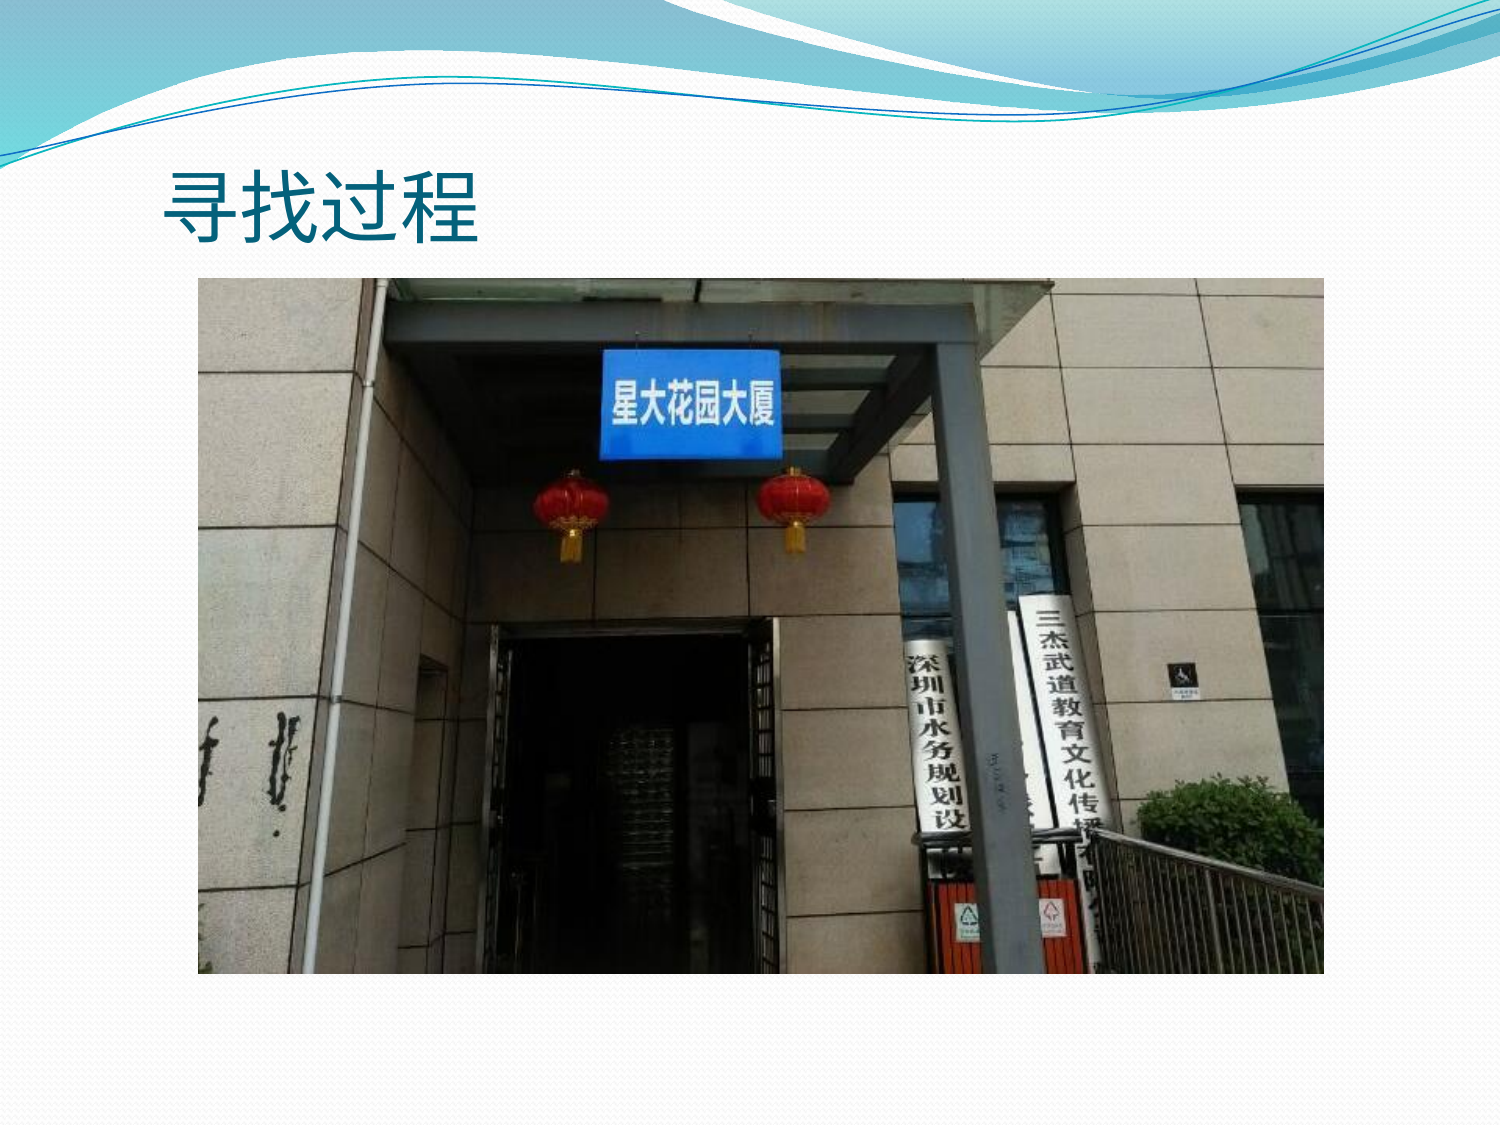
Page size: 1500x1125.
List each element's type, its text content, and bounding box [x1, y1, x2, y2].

title 寻找过程 [159, 149, 1164, 254]
picture [197, 278, 1324, 1012]
